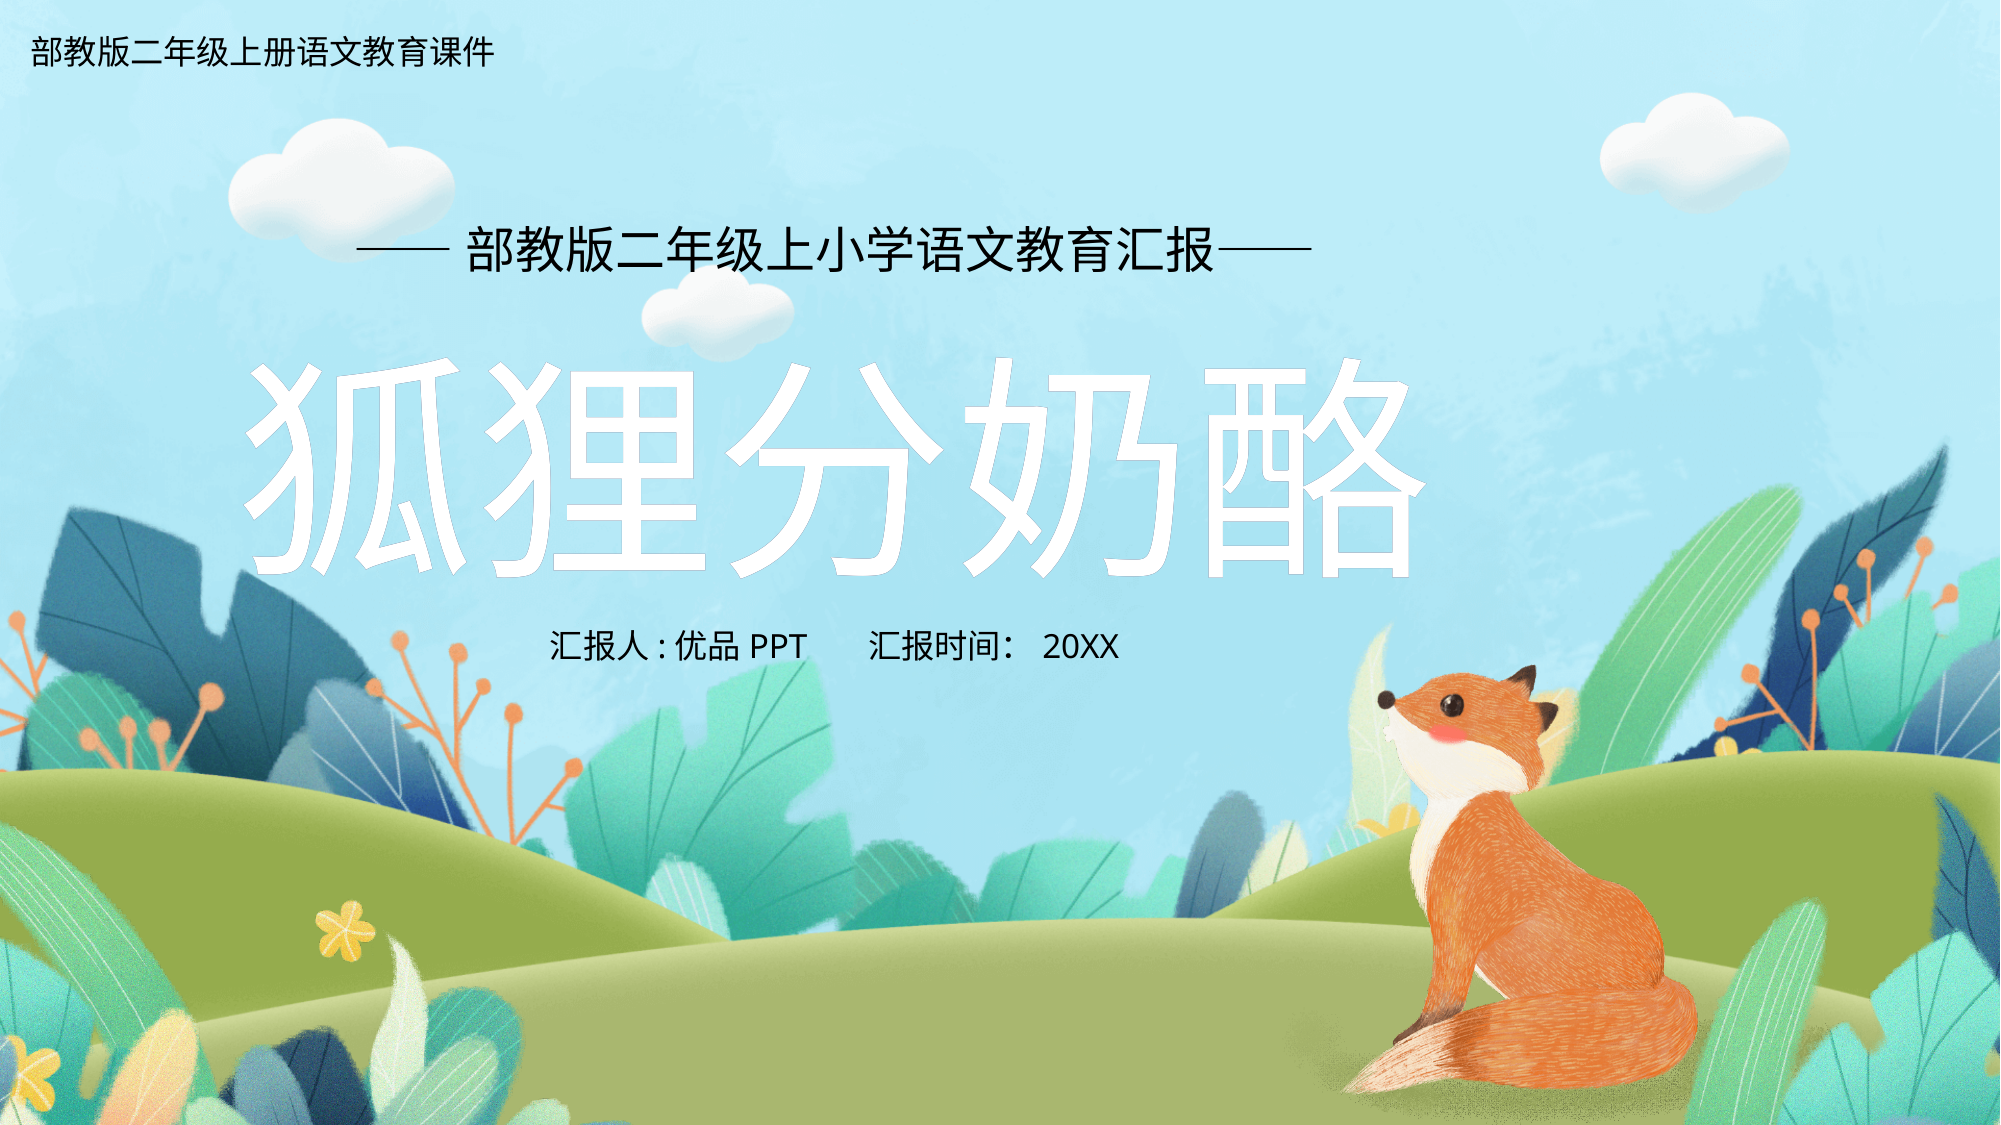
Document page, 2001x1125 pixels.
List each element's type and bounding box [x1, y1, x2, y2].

text_box [145, 312, 1524, 618]
picture [0, 0, 2000, 1125]
